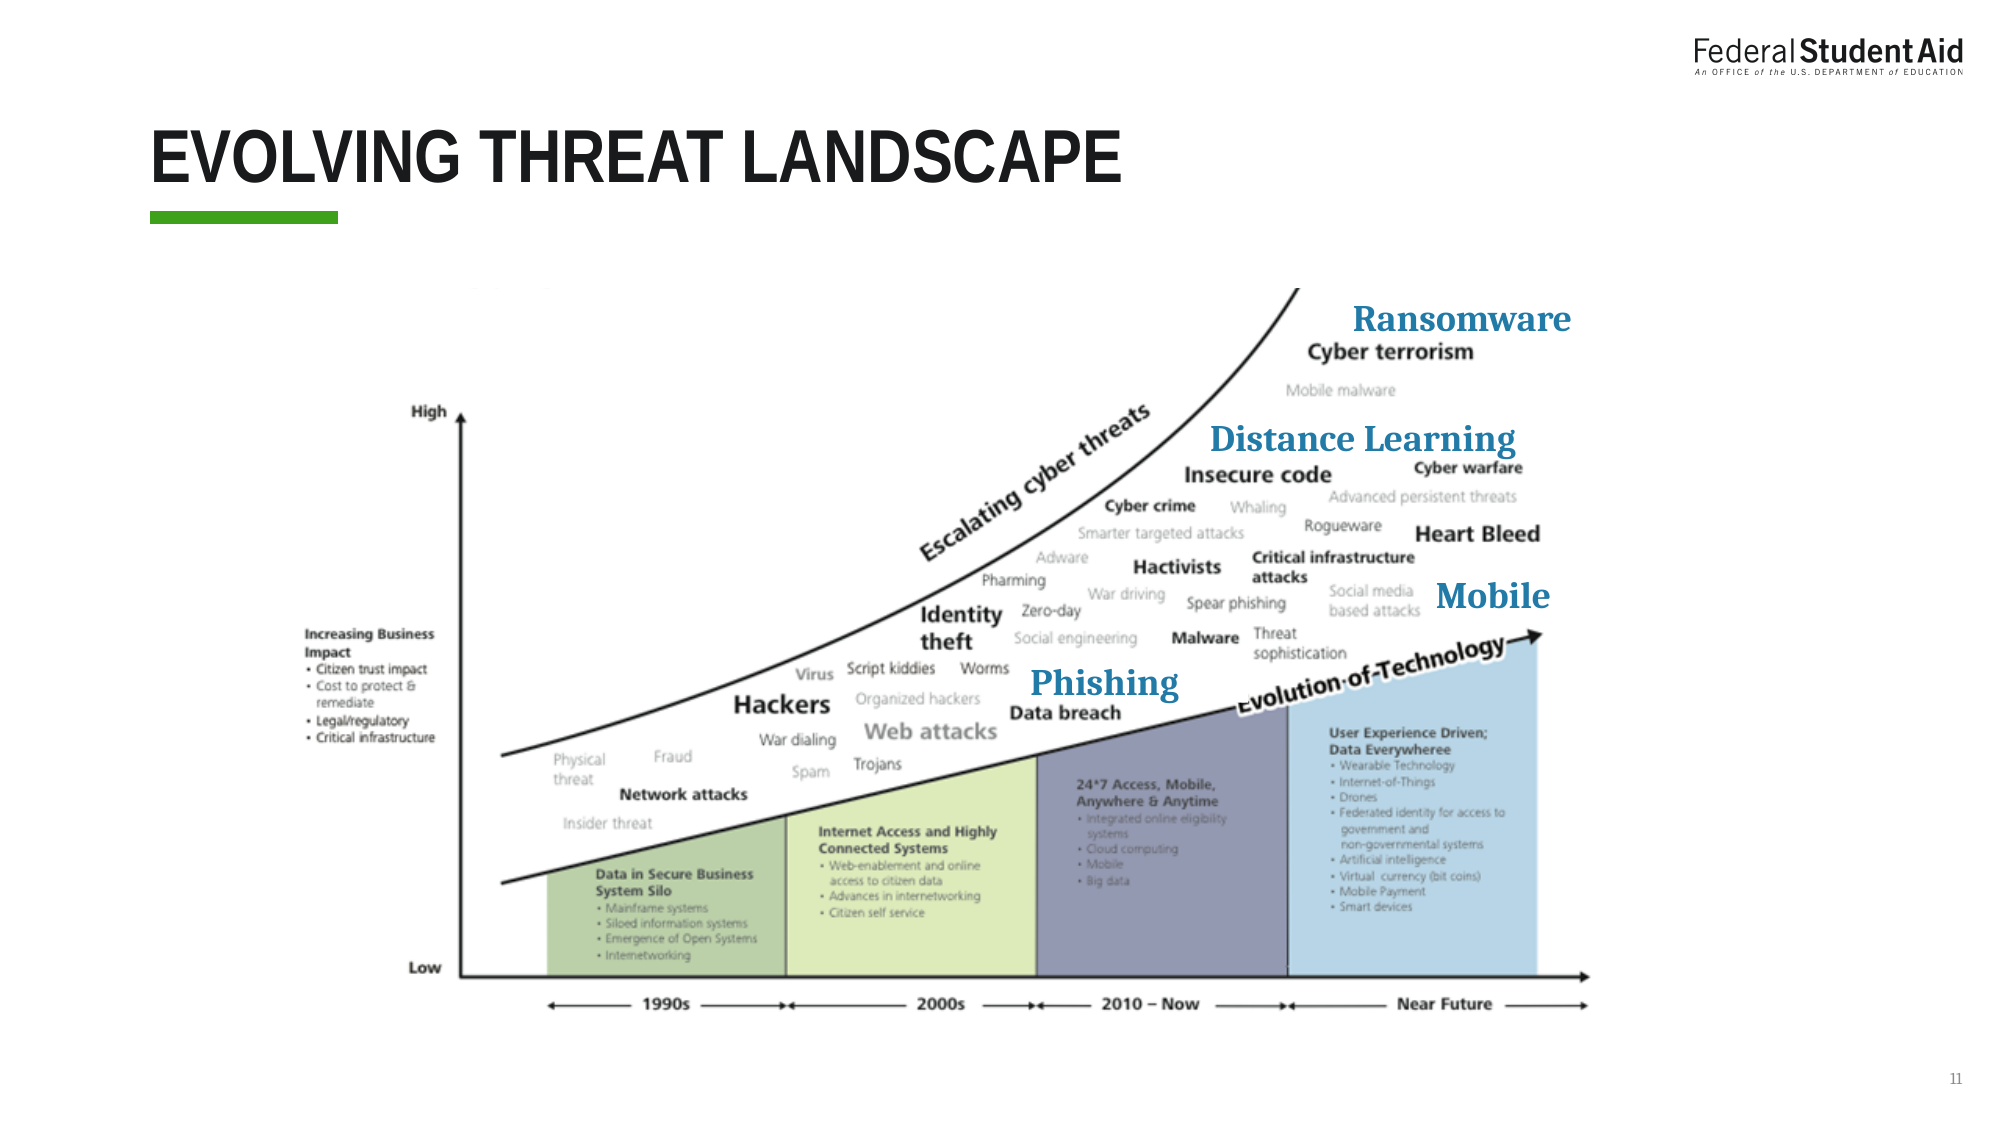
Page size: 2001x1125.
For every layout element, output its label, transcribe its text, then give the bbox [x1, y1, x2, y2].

picture [1694, 37, 1963, 75]
slide_number 11 [1916, 1068, 1962, 1089]
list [300, 288, 1750, 1025]
title Evolving threat landscape [150, 48, 1662, 199]
